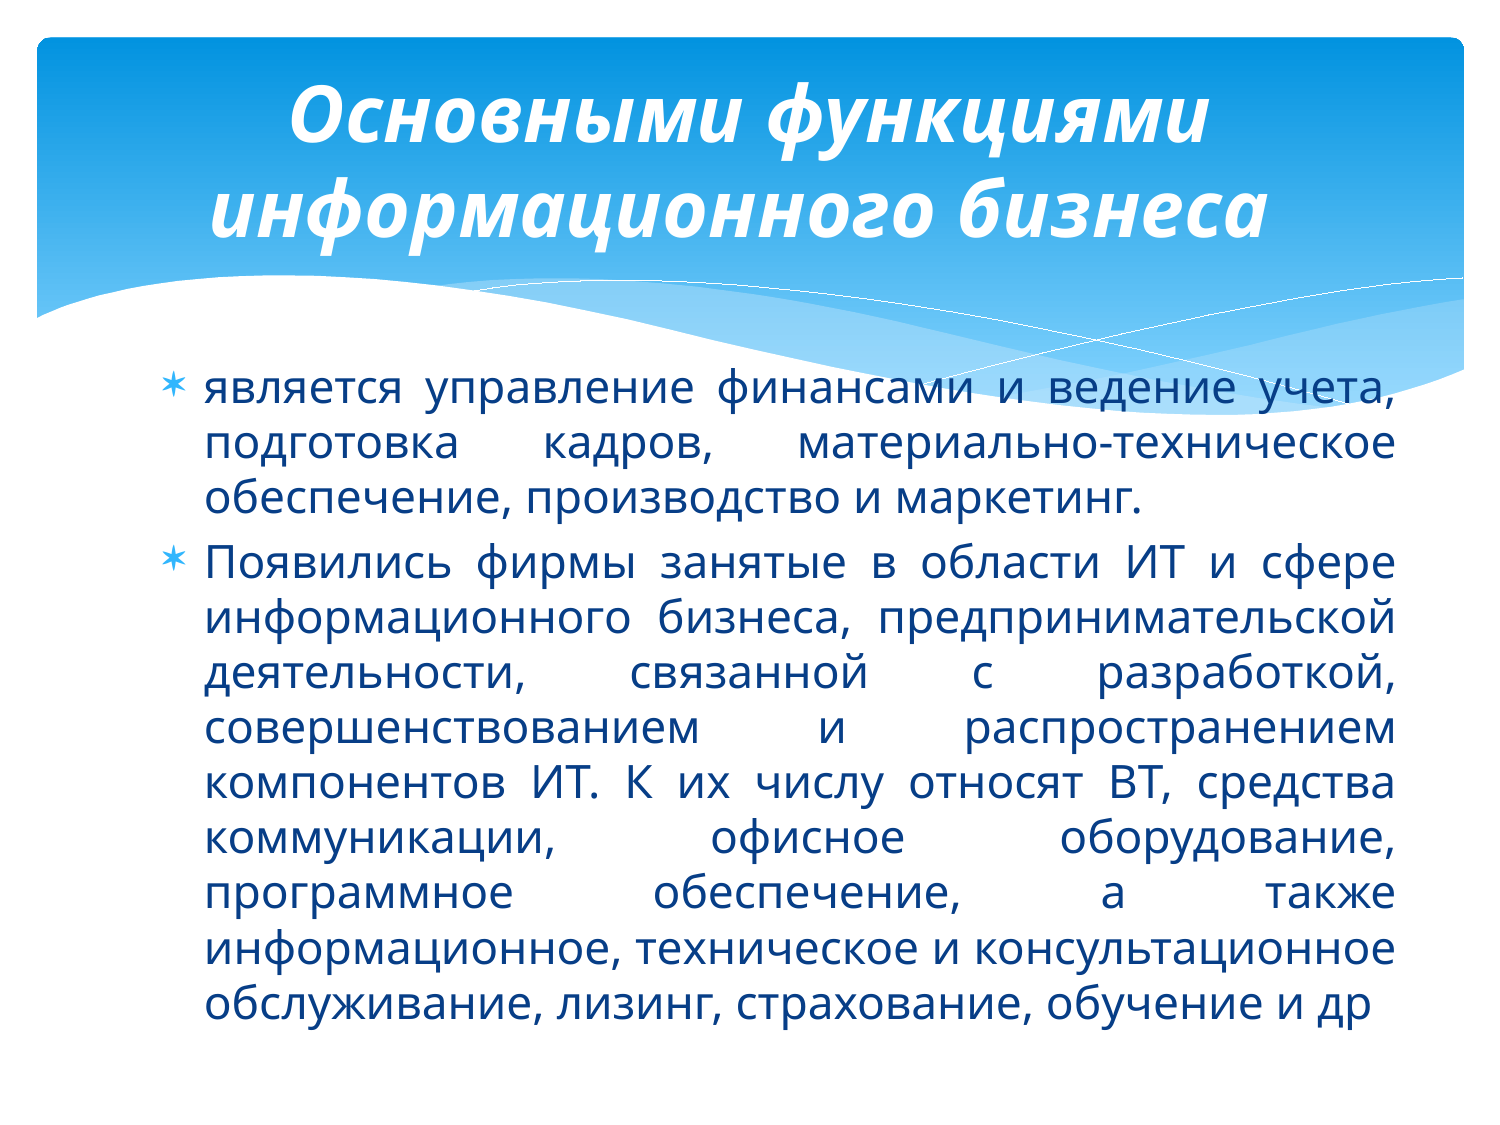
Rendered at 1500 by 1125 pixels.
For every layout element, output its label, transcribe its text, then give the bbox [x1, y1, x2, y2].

title Основными функциями информационного бизнеса [75, 55, 1425, 261]
list является управление финансами и ведение учета, подготовка кадров, материально-техническое обеспечение, производство и маркетинг. Появились фирмы занятые в области ИТ и сфере информационного бизнеса, предпринимательской деятельности, связанной с разработкой, совершенствованием и распространением компонентов ИТ. К их числу относят ВТ, средства коммуникации, офисное оборудование, программное обеспечение, а также информационное, техническое и консультационное обслуживание, лизинг, страхование, обучение и др [147, 349, 1412, 1059]
